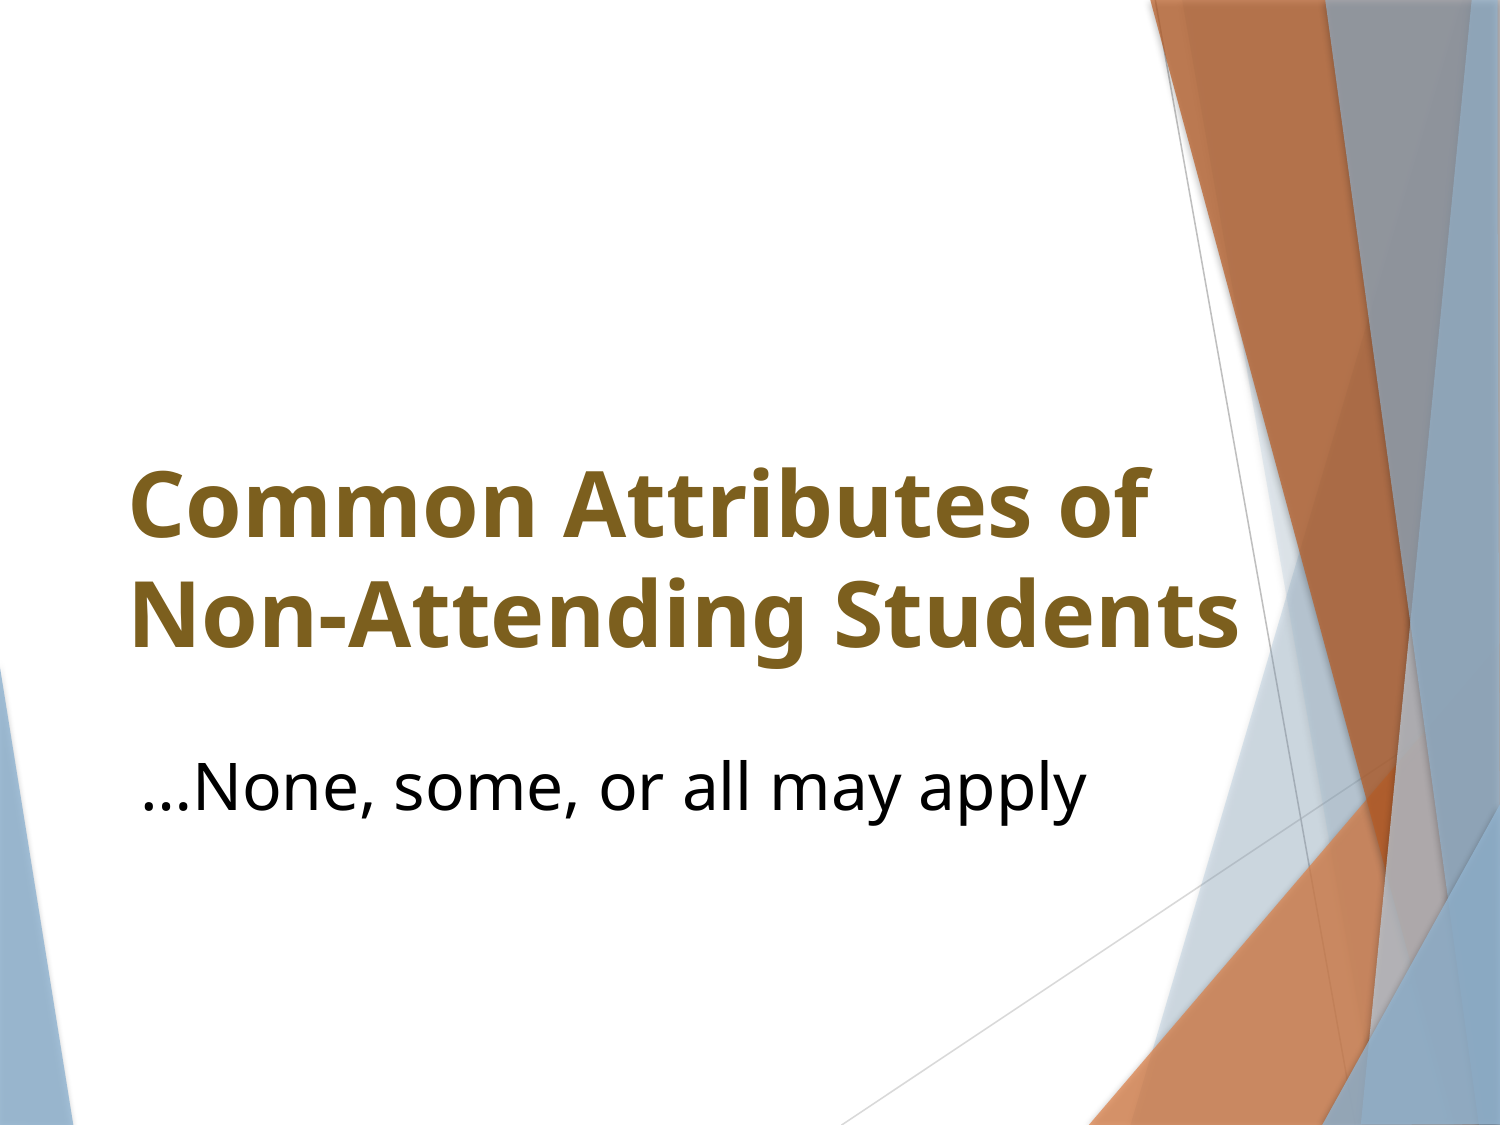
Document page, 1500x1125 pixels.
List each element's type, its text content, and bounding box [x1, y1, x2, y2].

title Common Attributes of Non-Attending Students [112, 450, 1296, 674]
list …None, some, or all may apply [125, 737, 1167, 879]
